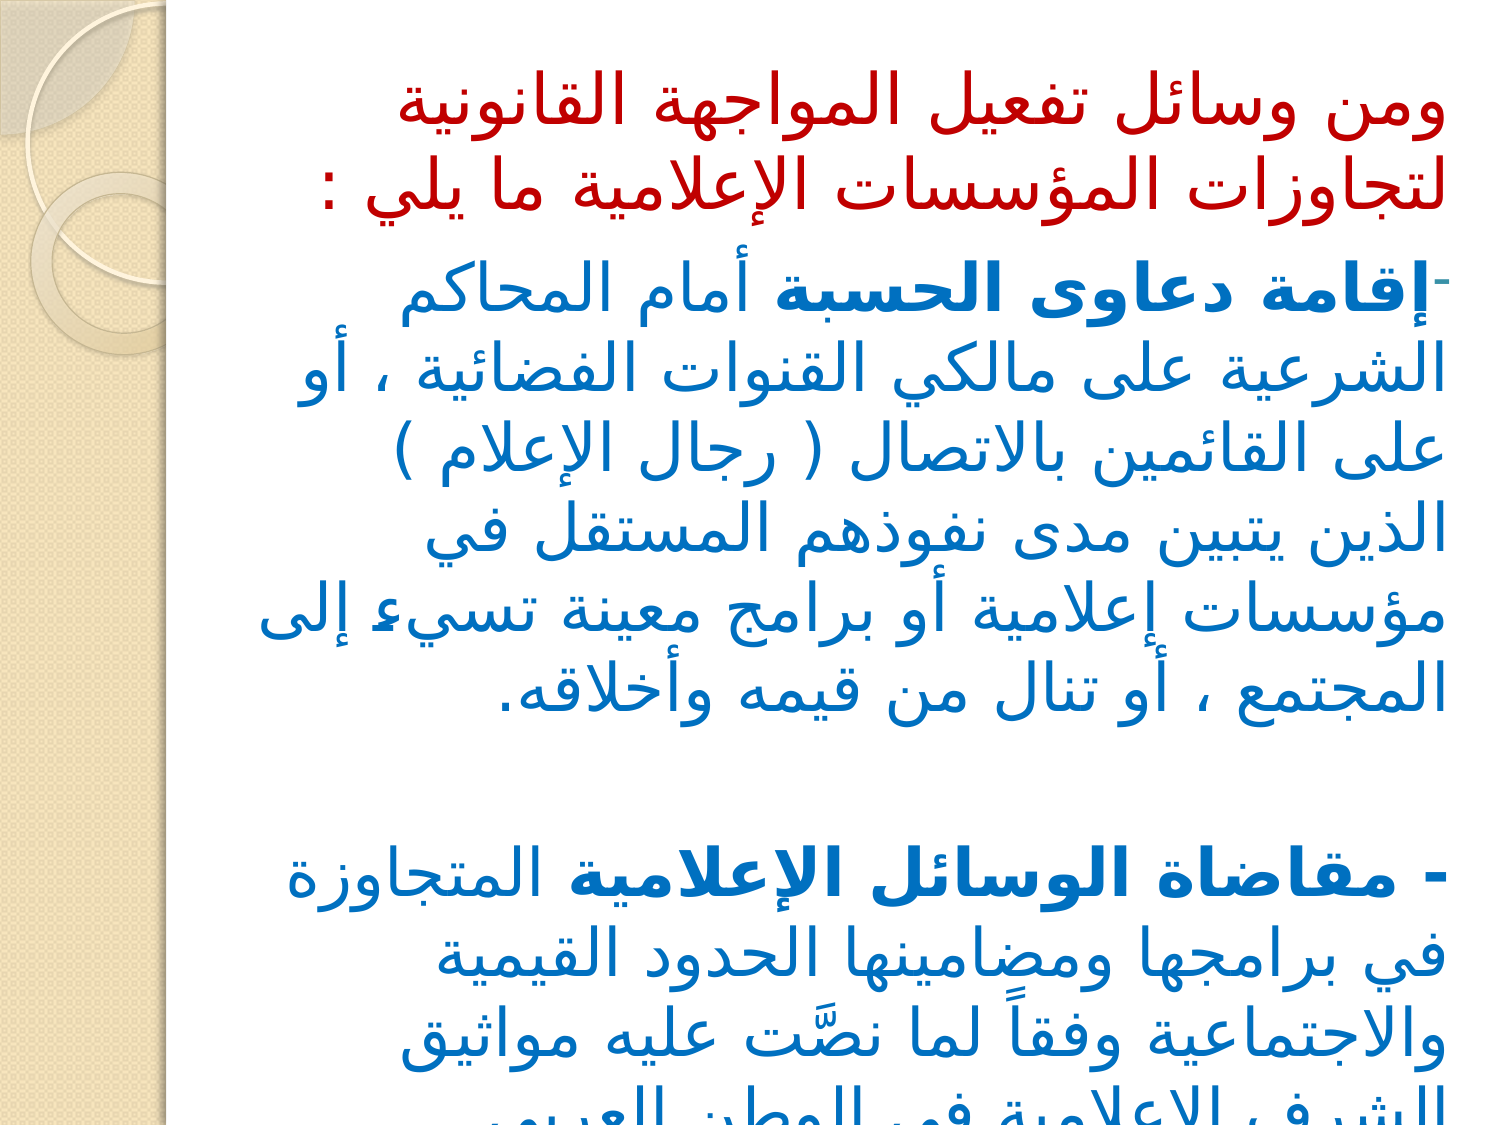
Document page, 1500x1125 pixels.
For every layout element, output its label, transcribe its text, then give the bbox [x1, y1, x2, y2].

title ومن وسائل تفعيل المواجهة القانونية لتجاوزات المؤسسات الإعلامية ما يلي : [235, 45, 1466, 233]
list إقامة دعاوى الحسبة أمام المحاكم الشرعية على مالكي القنوات الفضائية ، أو على القائمين بالاتصال ( رجال الإعلام ) الذين يتبين مدى نفوذهم المستقل في مؤسسات إعلامية أو برامج معينة تسيء إلى المجتمع ، أو تنال من قيمه وأخلاقه. - مقاضاة الوسائل الإعلامية المتجاوزة في برامجها ومضامينها الحدود القيمية والاجتماعية وفقاً لما نصَّت عليه مواثيق الشرف الإعلامية في الوطن العربي . [235, 237, 1466, 1025]
